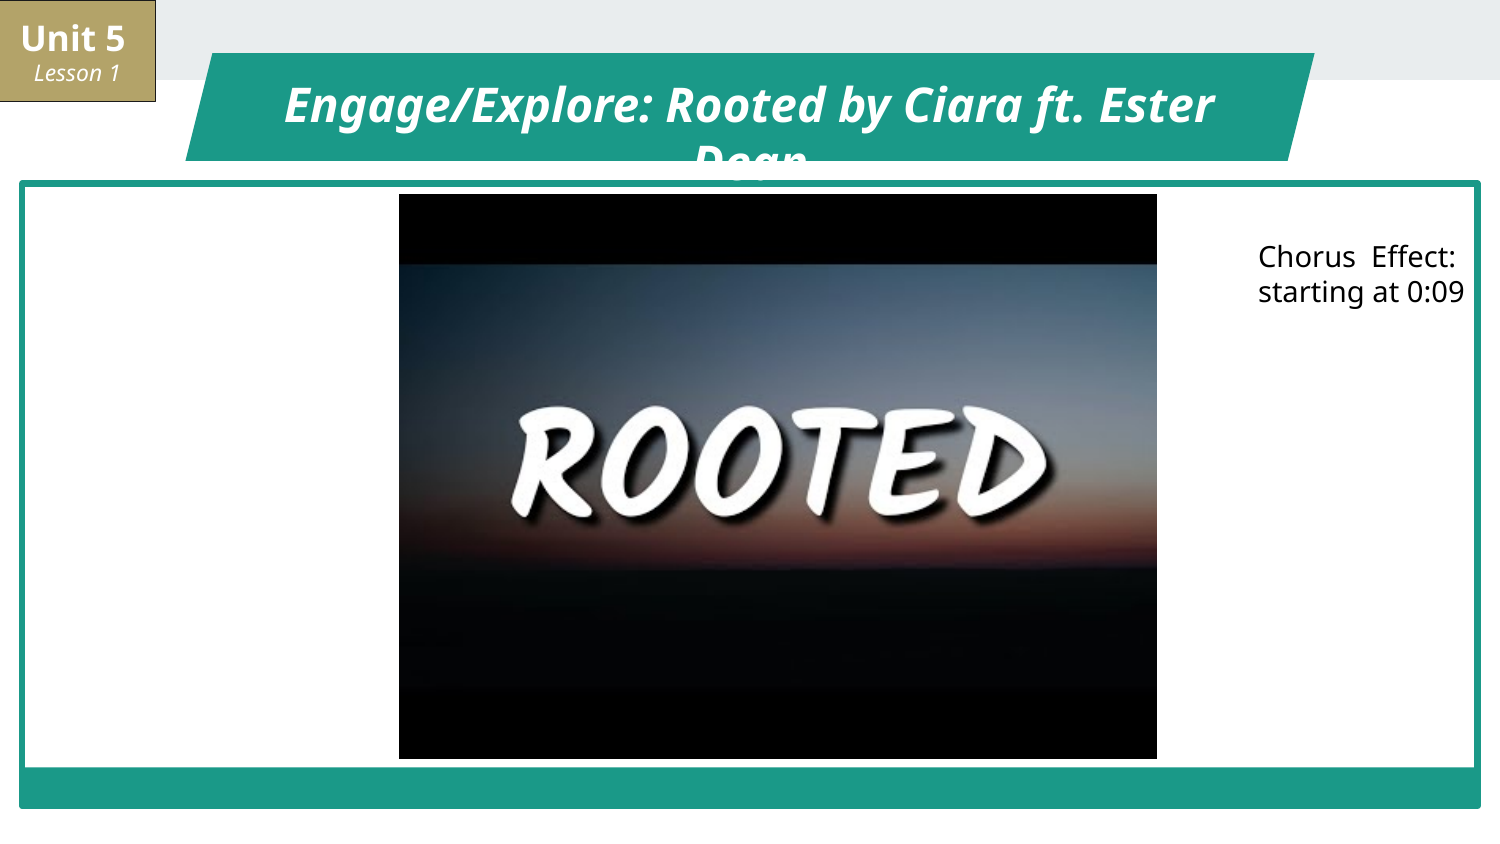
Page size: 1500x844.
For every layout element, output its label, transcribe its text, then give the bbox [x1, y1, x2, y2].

text_box Unit 5 Lesson 1 [0, 0, 156, 102]
picture [25, 186, 1475, 804]
title Engage/Explore: Rooted by Ciara ft. Ester Dean [221, 60, 1279, 155]
text_box [185, 53, 1315, 161]
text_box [398, 193, 1158, 760]
